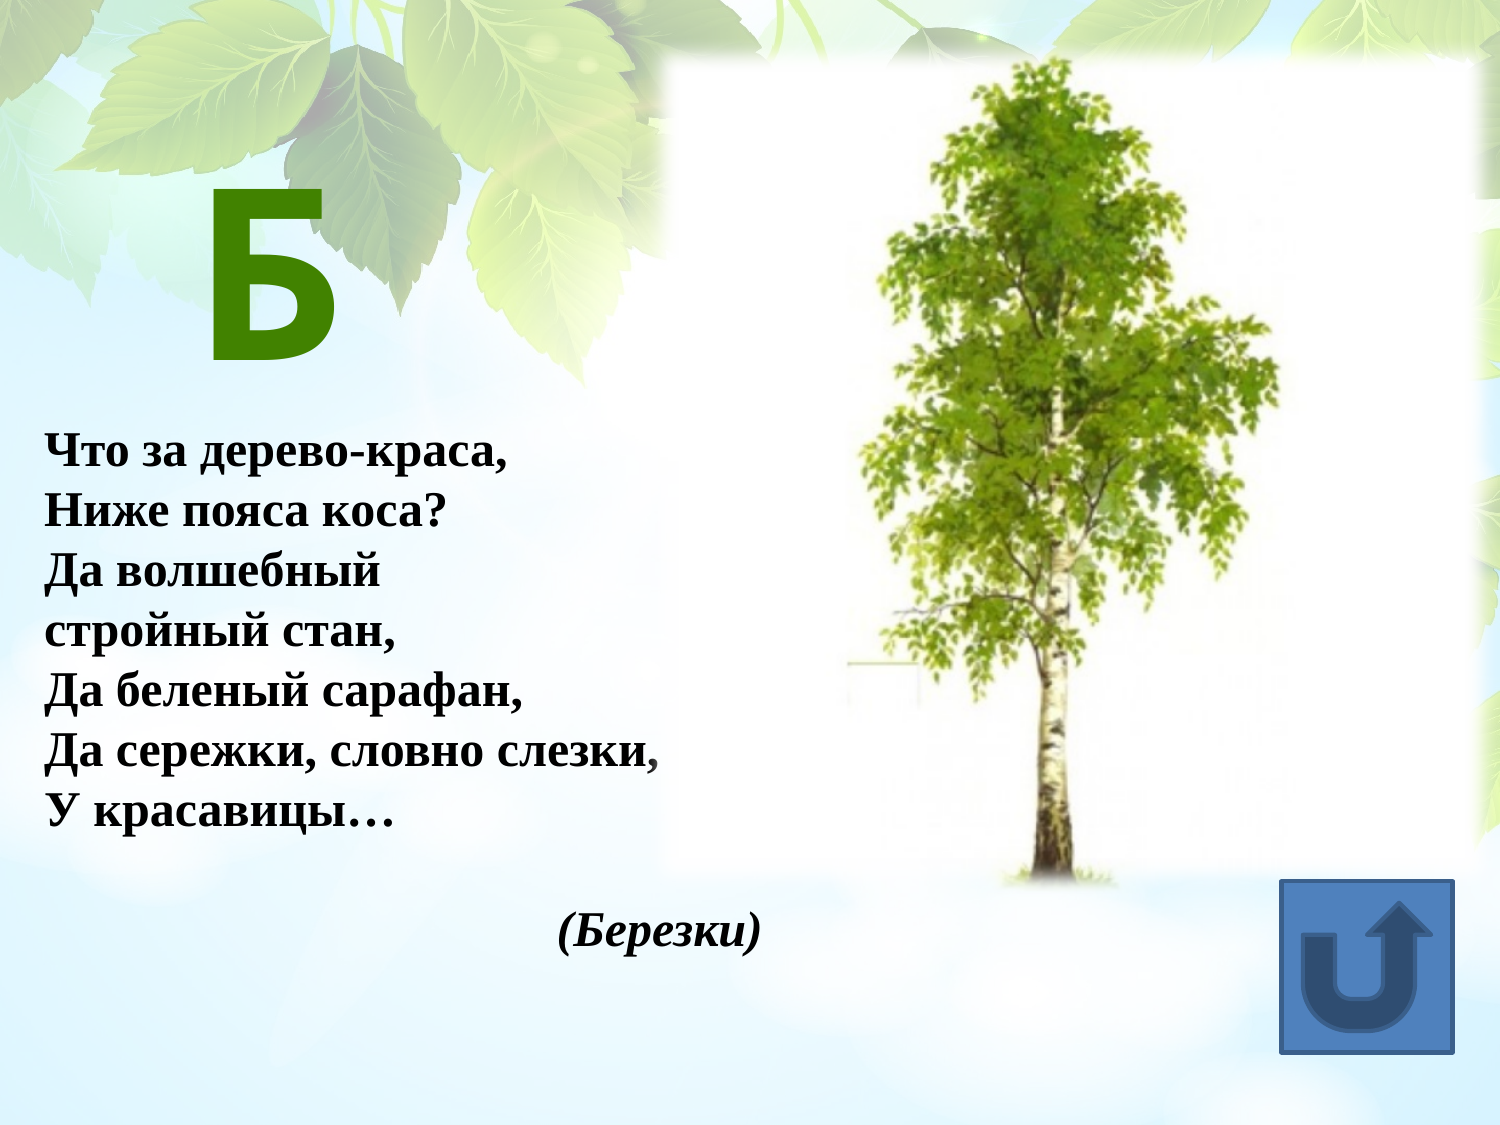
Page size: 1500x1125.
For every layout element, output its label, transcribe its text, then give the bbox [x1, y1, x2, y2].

text_box Б [177, 113, 360, 416]
text_box [1279, 901, 1455, 1055]
picture [643, 36, 1500, 894]
text_box Что за дерево-краса, Ниже пояса коса? Да волшебный стройный стан, Да беленый сарафан, Да сережки, словно слезки, У красавицы… (Березки) [29, 408, 780, 1099]
